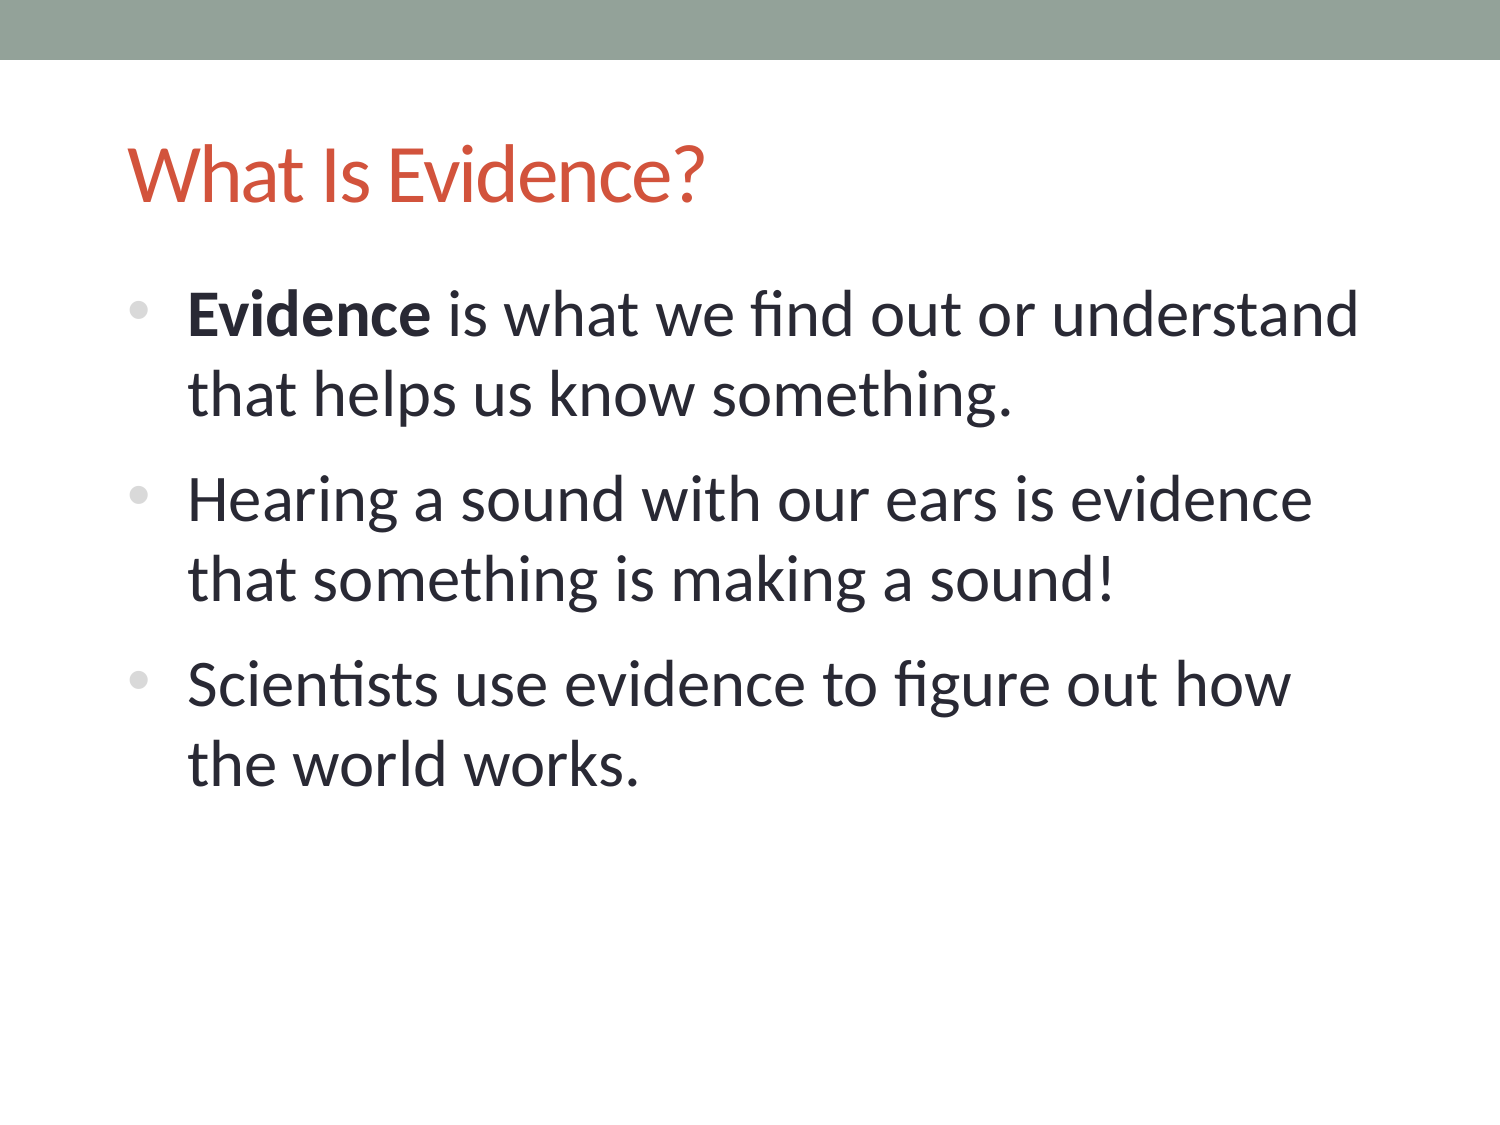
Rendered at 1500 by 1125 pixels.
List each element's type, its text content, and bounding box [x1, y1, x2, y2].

text_box Evidence is what we find out or understand that helps us know something. Hearing a sound with our ears is evidence that something is making a sound! Scientists use evidence to figure out how the world works. [112, 262, 1388, 807]
title What Is Evidence? [112, 87, 1425, 250]
list [75, 262, 1425, 1063]
